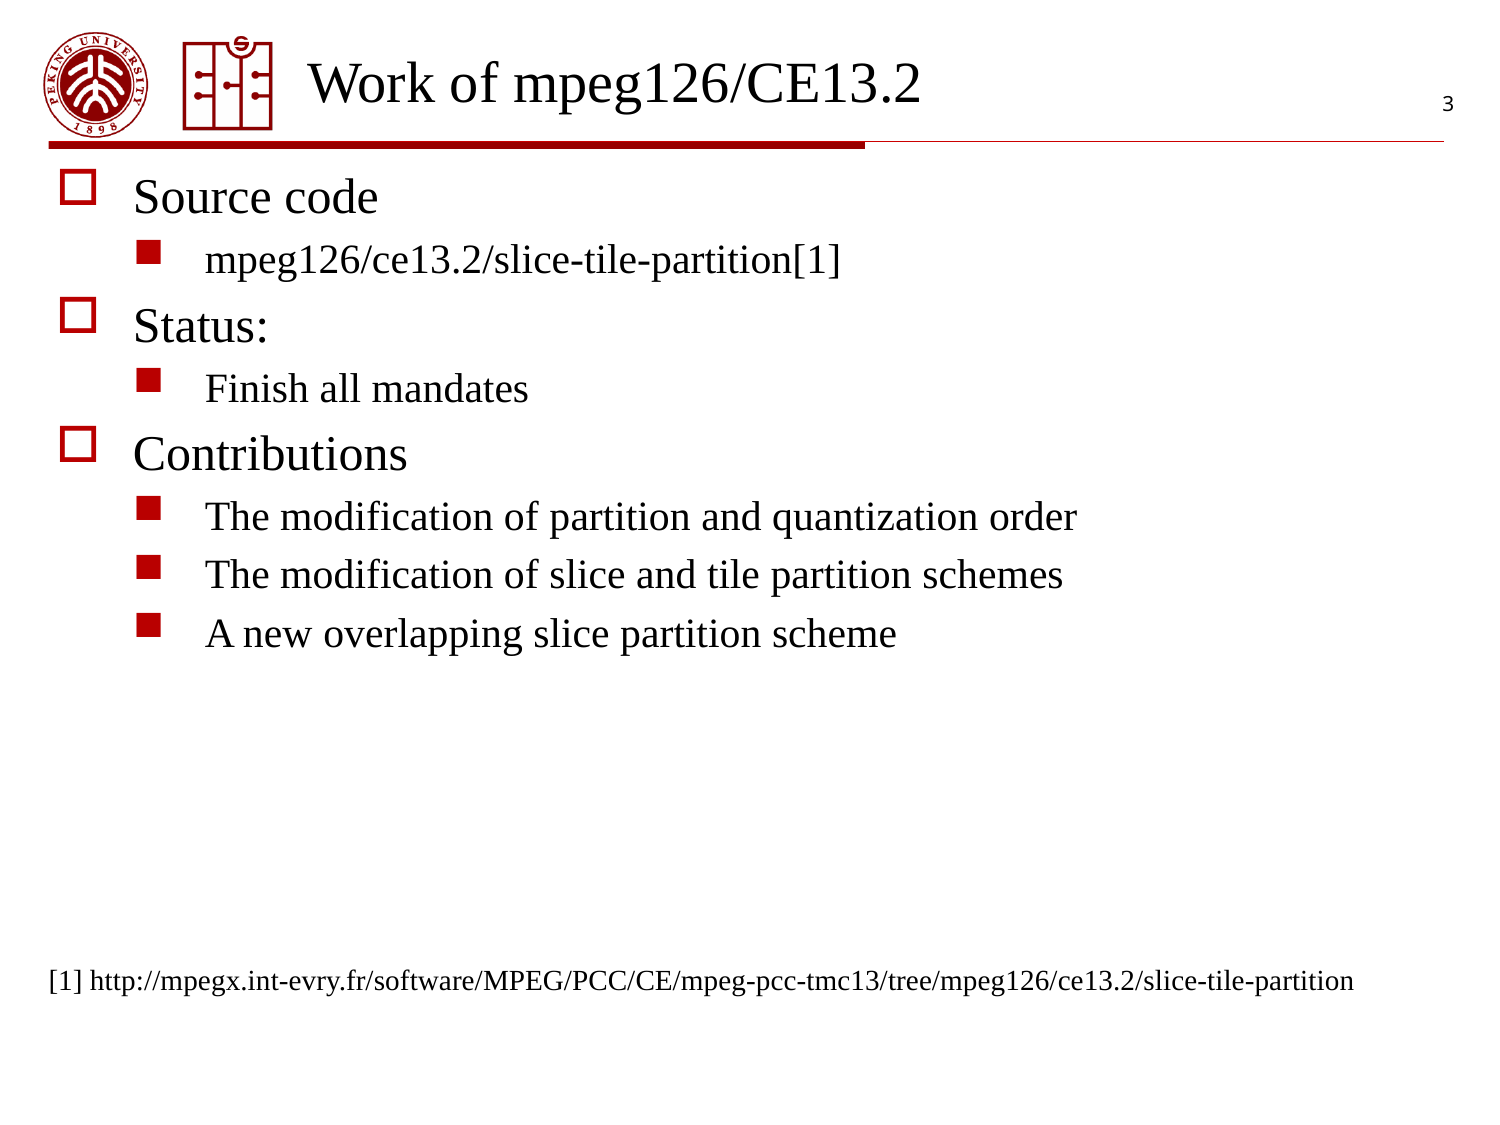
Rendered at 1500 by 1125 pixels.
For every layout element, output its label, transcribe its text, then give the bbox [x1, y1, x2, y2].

list Source code mpeg126/ce13.2/slice-tile-partition[1] Status: Finish all mandates Contributions The modification of partition and quantization order The modification of slice and tile partition schemes A new overlapping slice partition scheme [41, 156, 1452, 953]
footer 3 [1148, 48, 1469, 127]
title Work of mpeg126/CE13.2 [292, 30, 1444, 127]
list [1] http://mpegx.int-evry.fr/software/MPEG/PCC/CE/mpeg-pcc-tmc13/tree/mpeg126/ce13.2/slice-tile-partition [33, 953, 1452, 1109]
picture [41, 30, 275, 139]
